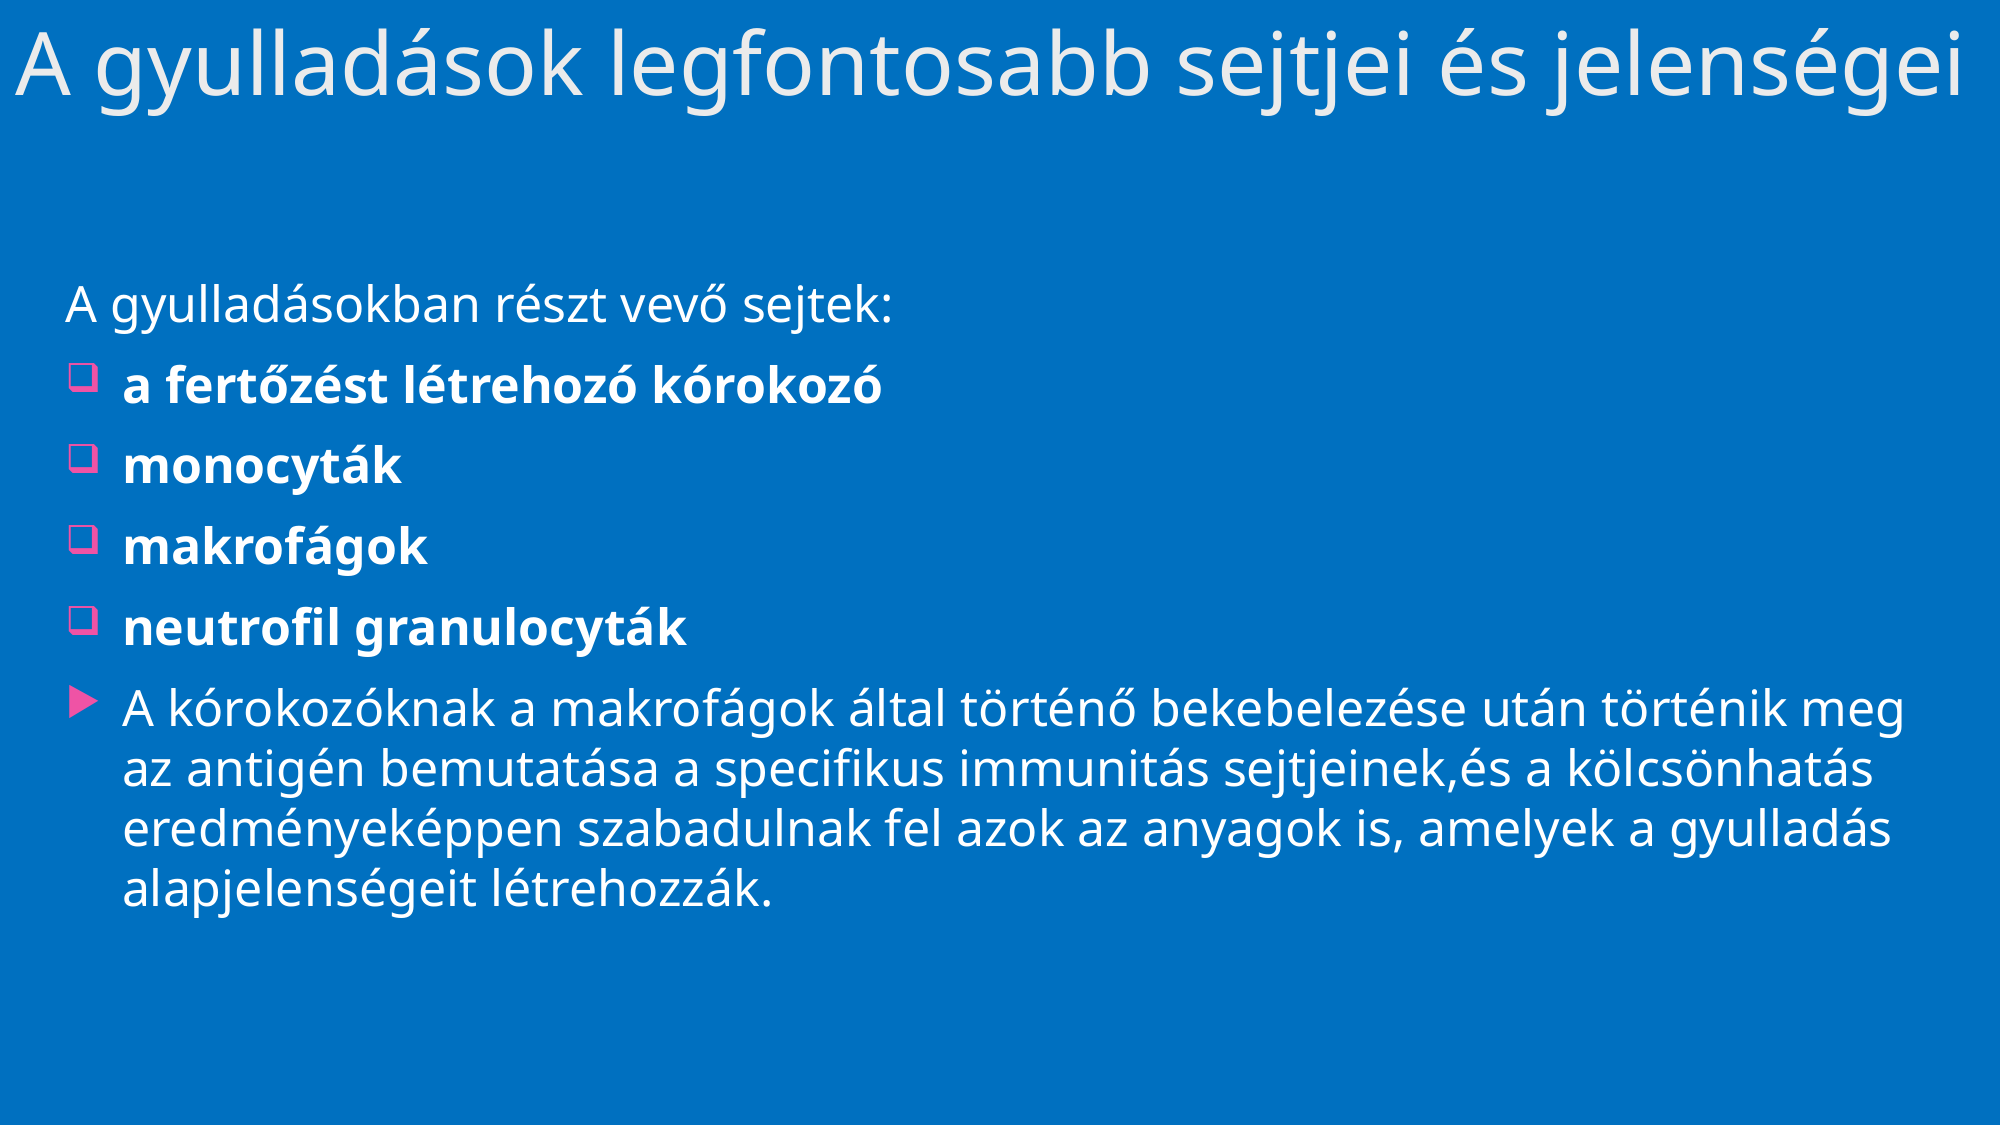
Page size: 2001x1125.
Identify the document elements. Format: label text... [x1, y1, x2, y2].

list A gyulladásokban részt vevő sejtek: a fertőzést létrehozó kórokozó monocyták makrofágok neutrofil granulocyták A kórokozóknak a makrofágok által történő bekebelezése után történik meg az antigén bemutatása a specifikus immunitás sejtjeinek,és a kölcsönhatás eredményeképpen szabadulnak fel azok az anyagok is, amelyek a gyulladás alapjelenségeit létrehozzák. [50, 264, 1957, 1101]
title A gyulladások legfontosabb sejtjei és jelenségei [0, 0, 2000, 230]
